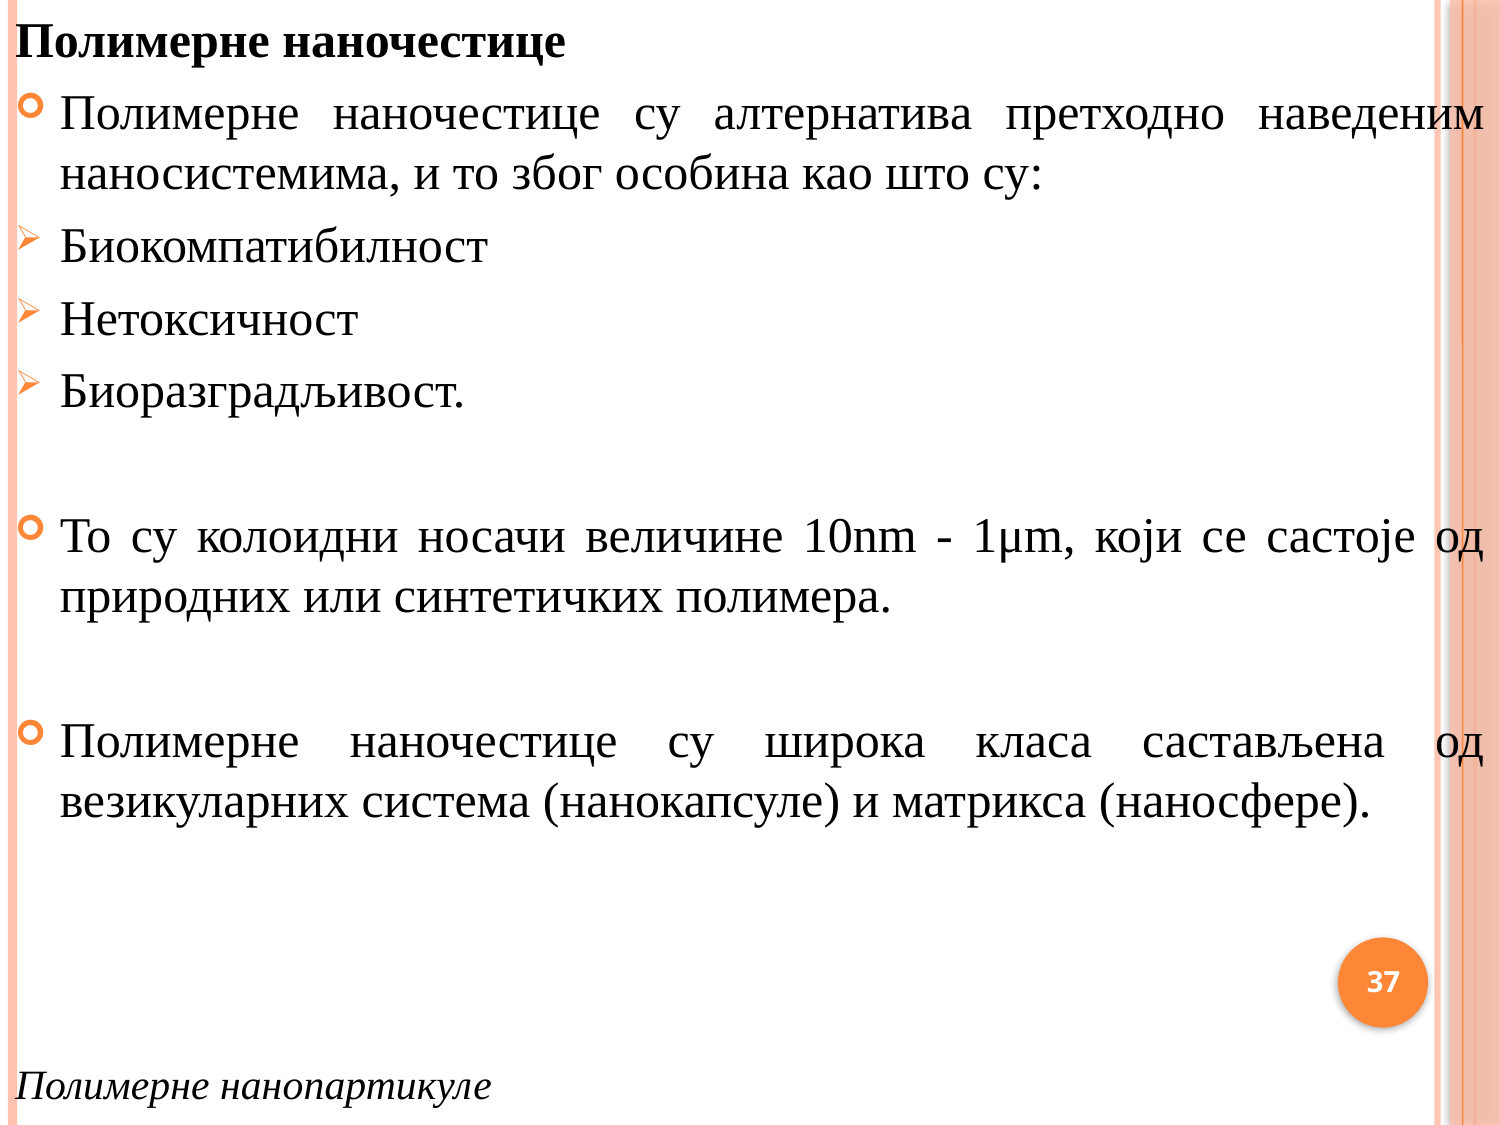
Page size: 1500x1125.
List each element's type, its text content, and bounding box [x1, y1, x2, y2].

slide_number 37 [1333, 940, 1434, 1026]
list Полимерне наночестице Полимерне наночестице су алтернатива претходно наведеним наносистемима, и то због особина као што су: Биокомпатибилност Нетоксичност Биоразградљивост. То су колоидни носачи величине 10nm - 1μm, који се састоје од природних или синтетичких полимера. Полимерне наночестице су широка класа састављена од везикуларних система (нанокапсуле) и матрикса (наносфере). Полимерне нанопартикуле [0, 0, 1500, 1125]
